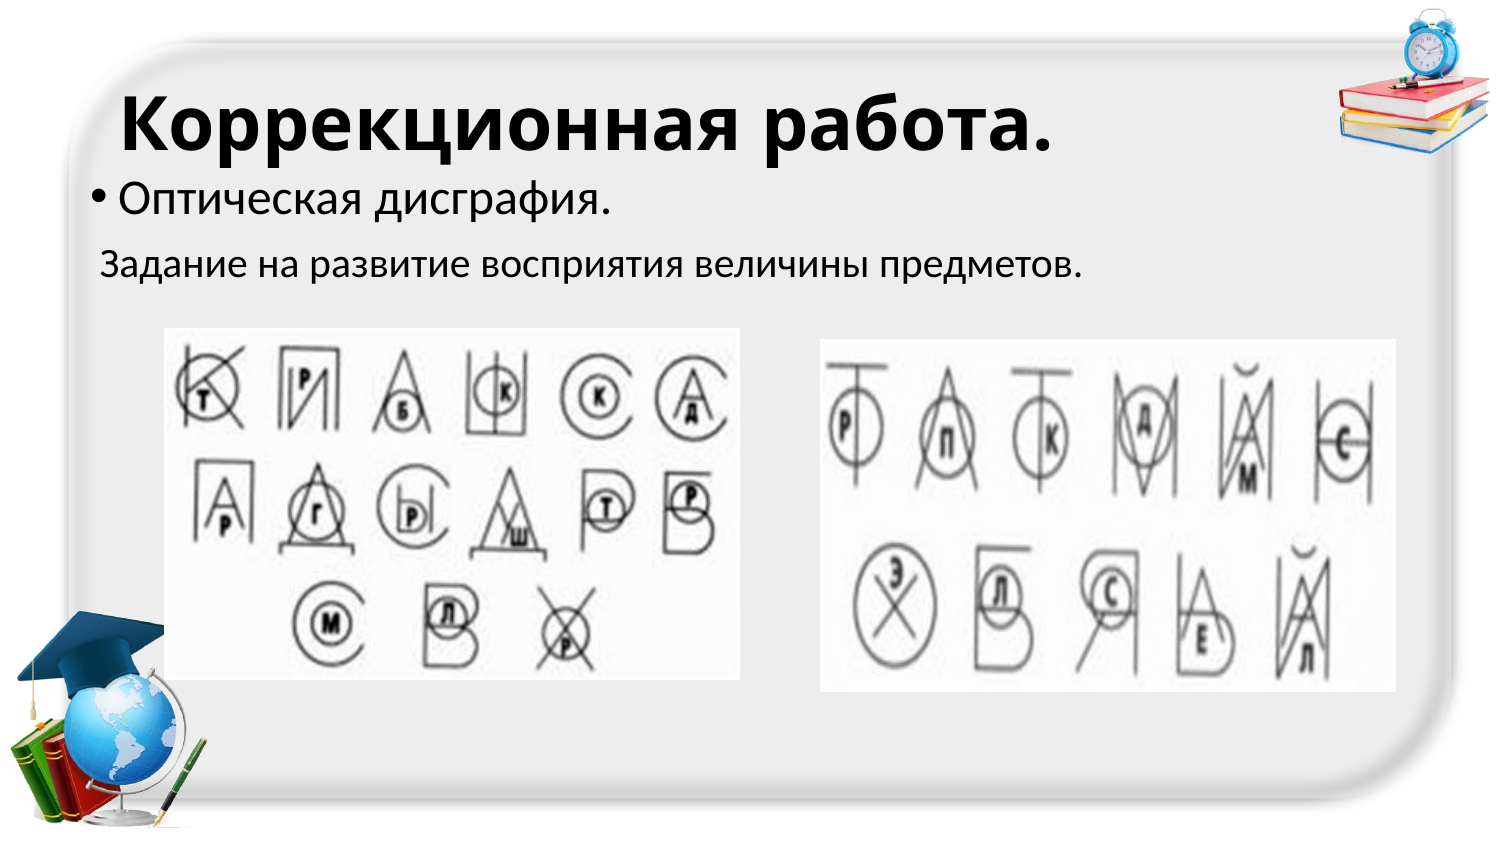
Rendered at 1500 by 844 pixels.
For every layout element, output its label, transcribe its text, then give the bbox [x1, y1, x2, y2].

title Коррекционная работа. [103, 44, 1397, 164]
picture [1316, 0, 1500, 167]
list Оптическая дисграфия. Задание на развитие восприятия величины предметов. [75, 164, 1425, 754]
picture [0, 587, 241, 844]
picture [820, 339, 1396, 692]
picture [164, 328, 740, 680]
